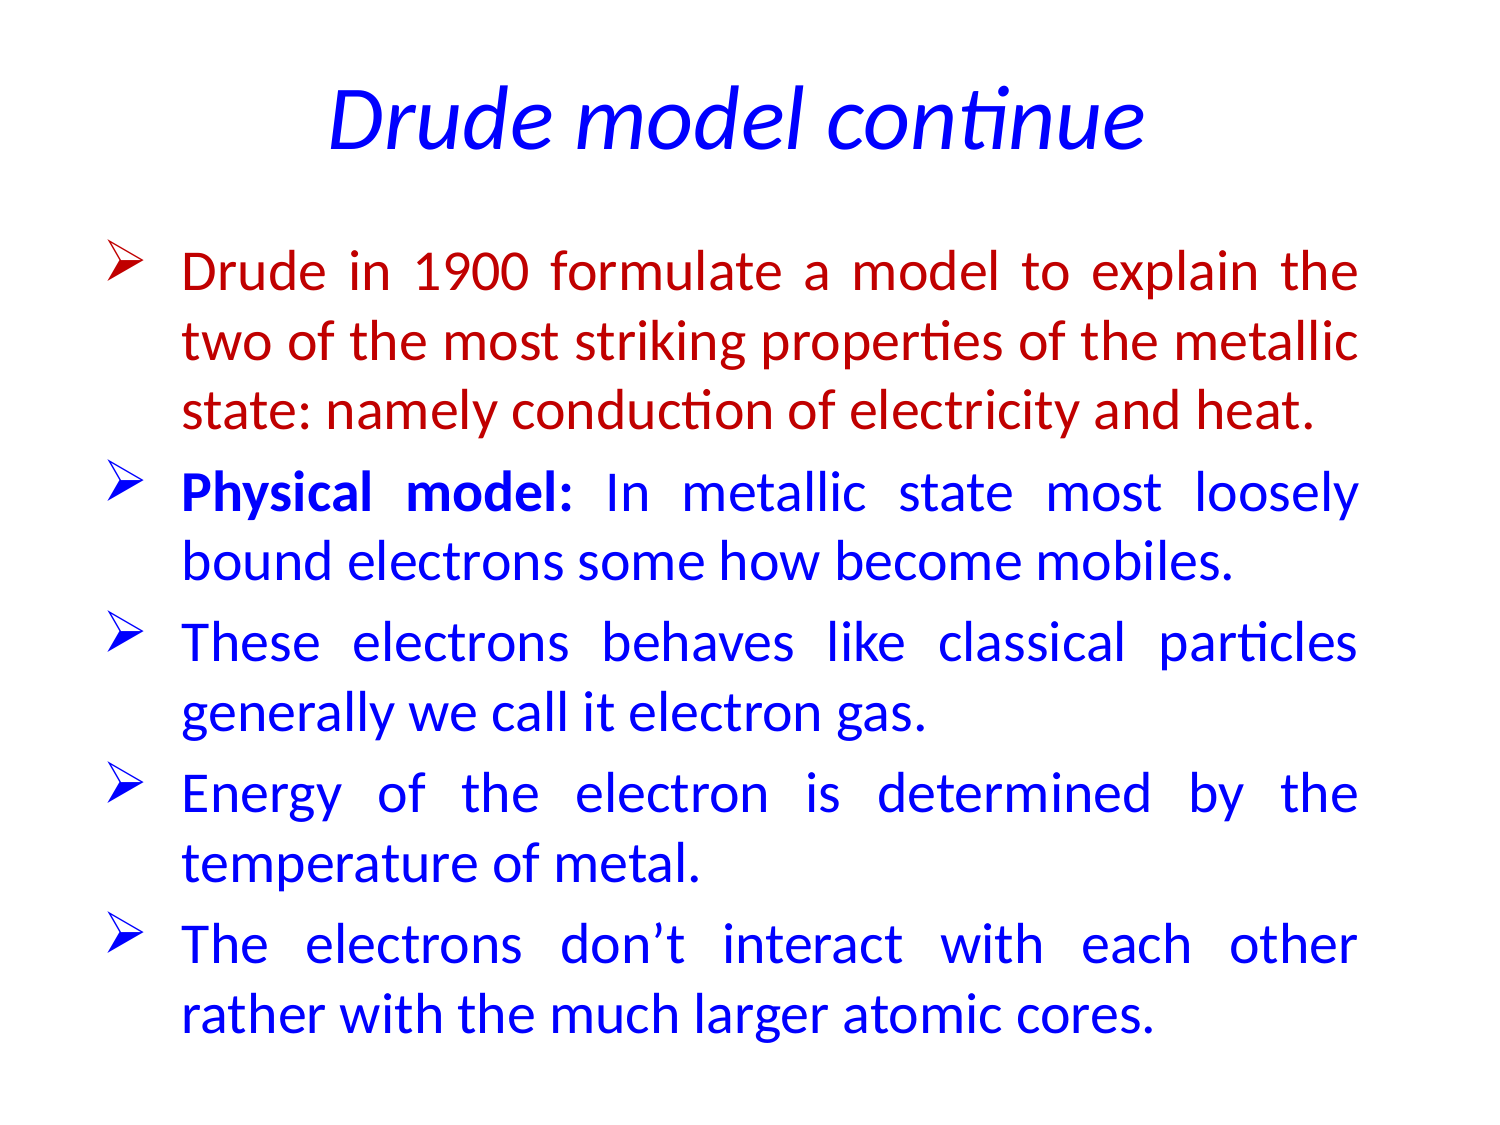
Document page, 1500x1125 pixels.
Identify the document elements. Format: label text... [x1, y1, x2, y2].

title Drude model continue [99, 50, 1375, 175]
subtitle Drude in 1900 formulate a model to explain the two of the most striking properties of the metallic state: namely conduction of electricity and heat. Physical model: In metallic state most loosely bound electrons some how become mobiles. These electrons behaves like classical particles generally we call it electron gas. Energy of the electron is determined by the temperature of metal. The electrons don’t interact with each other rather with the much larger atomic cores. [87, 224, 1375, 1125]
